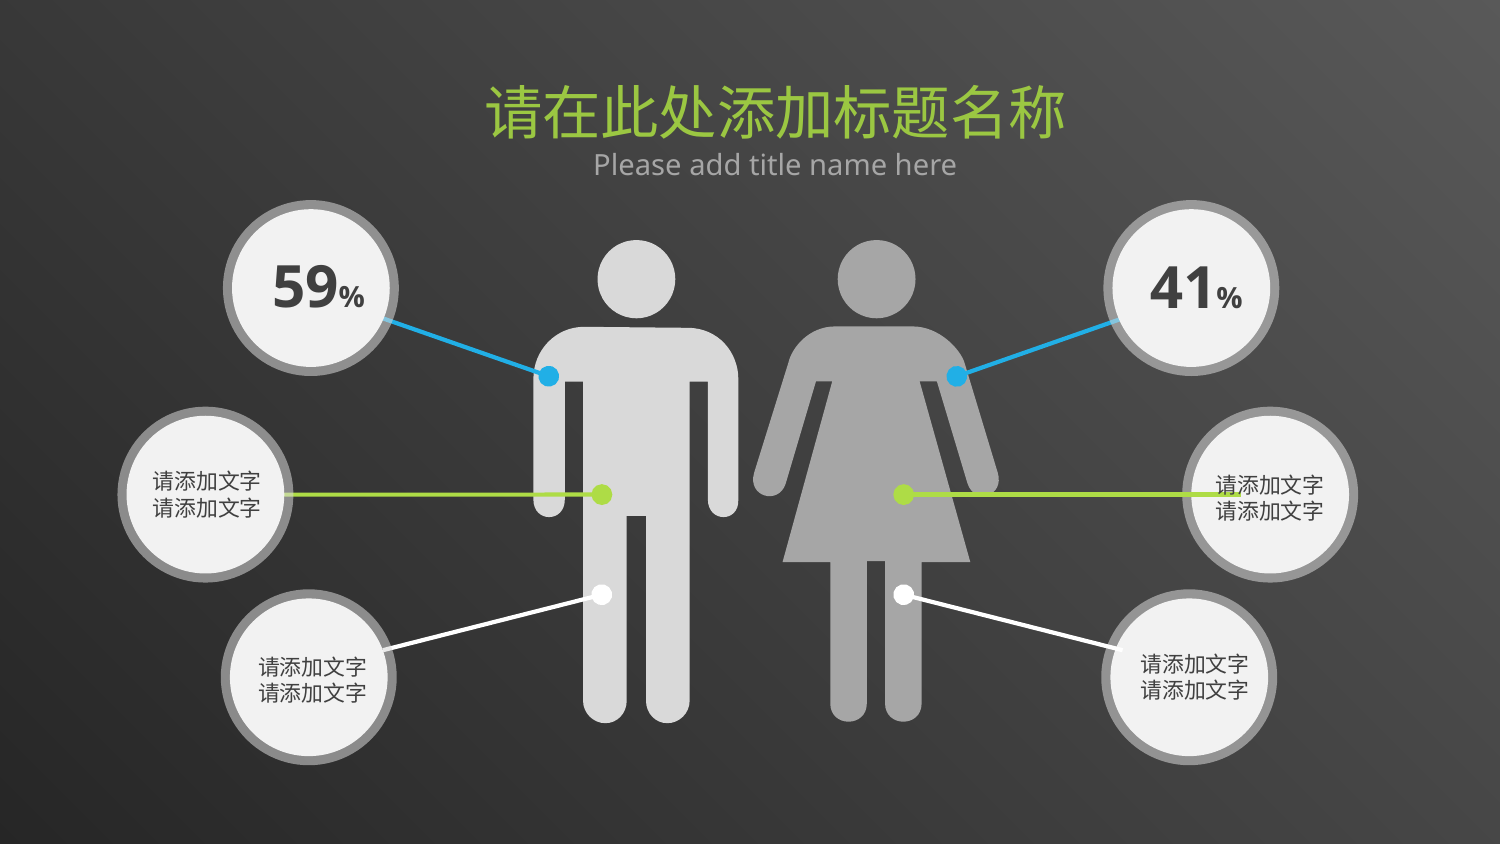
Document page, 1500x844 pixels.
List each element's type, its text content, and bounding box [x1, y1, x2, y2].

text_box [220, 589, 602, 766]
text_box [533, 239, 740, 724]
text_box 请在此处添加标题名称 Please add title name here [373, 69, 1177, 189]
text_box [117, 406, 603, 583]
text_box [956, 199, 1304, 377]
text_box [903, 406, 1359, 583]
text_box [903, 590, 1278, 766]
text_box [746, 239, 1006, 729]
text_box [211, 199, 550, 377]
